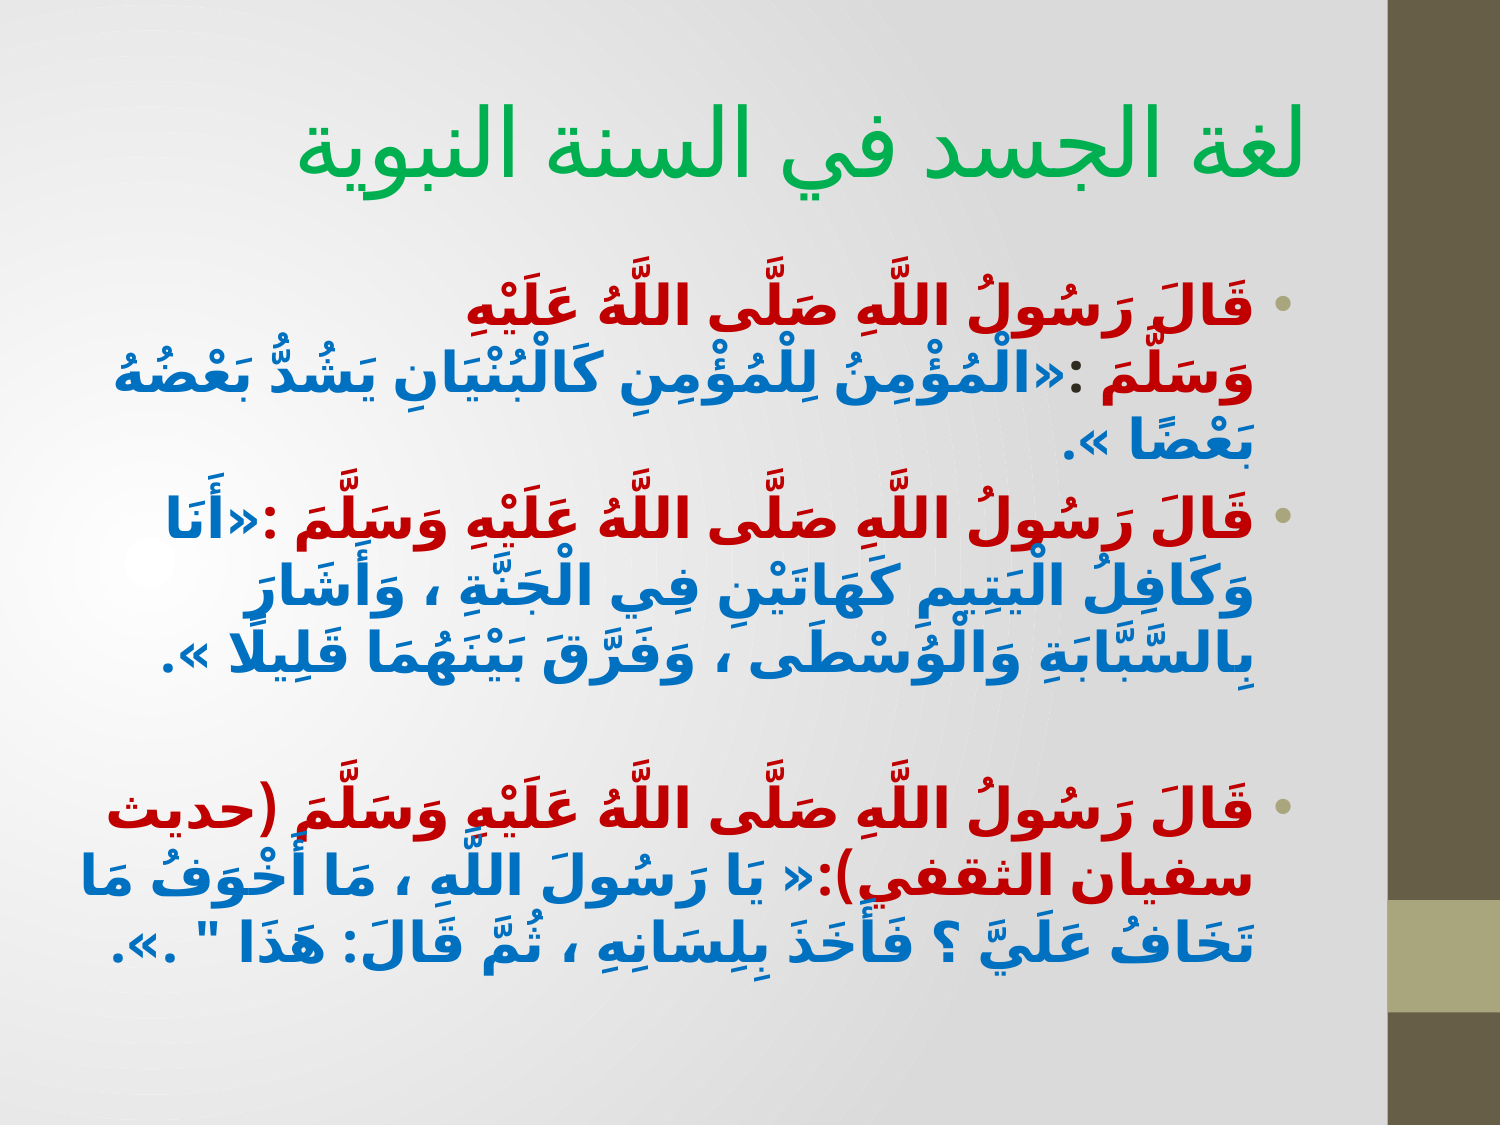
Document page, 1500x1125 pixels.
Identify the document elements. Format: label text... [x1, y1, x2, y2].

title لغة الجسد في السنة النبوية [75, 45, 1325, 233]
list قَالَ رَسُولُ اللَّهِ صَلَّى اللَّهُ عَلَيْهِ وَسَلَّمَ :«الْمُؤْمِنُ لِلْمُؤْمِنِ كَالْبُنْيَانِ يَشُدُّ بَعْضُهُ بَعْضًا ». قَالَ رَسُولُ اللَّهِ صَلَّى اللَّهُ عَلَيْهِ وَسَلَّمَ :«أَنَا وَكَافِلُ الْيَتِيمِ كَهَاتَيْنِ فِي الْجَنَّةِ ، وَأَشَارَ بِالسَّبَّابَةِ وَالْوُسْطَى ، وَفَرَّقَ بَيْنَهُمَا قَلِيلًا ». قَالَ رَسُولُ اللَّهِ صَلَّى اللَّهُ عَلَيْهِ وَسَلَّمَ (حديث سفيان الثقفي):« يَا رَسُولَ اللَّهِ ، مَا أَخْوَفُ مَا تَخَافُ عَلَيَّ ؟ فَأَخَذَ بِلِسَانِهِ ، ثُمَّ قَالَ: هَذَا " .». [53, 262, 1325, 1050]
